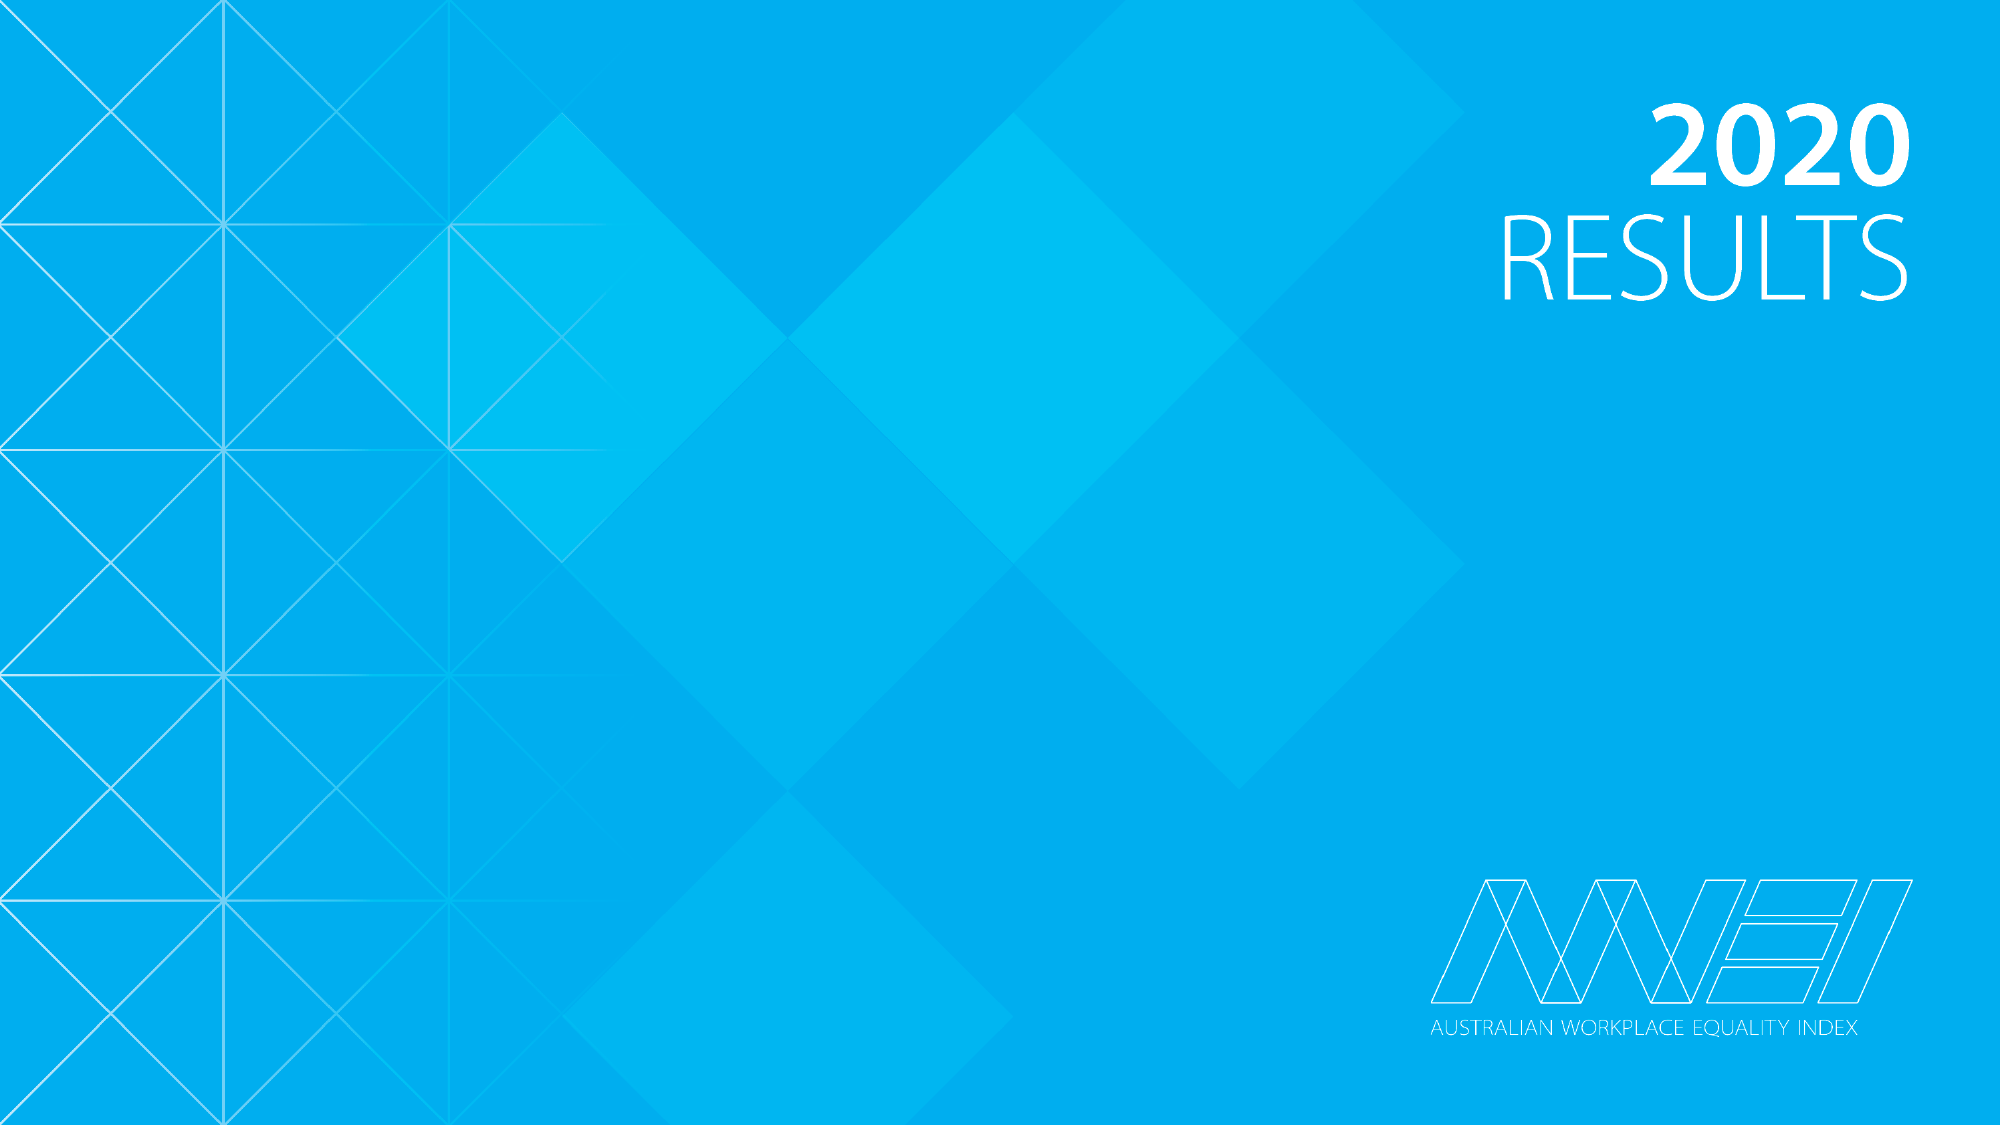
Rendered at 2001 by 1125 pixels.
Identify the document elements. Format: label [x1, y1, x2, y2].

picture [1685, 216, 1741, 300]
picture [1717, 104, 1774, 186]
picture [446, 224, 579, 451]
picture [1568, 216, 1610, 299]
picture [1797, 216, 1856, 299]
picture [1762, 216, 1804, 299]
picture [1505, 216, 1552, 299]
picture [1622, 215, 1667, 300]
picture [1652, 104, 1705, 184]
picture [1862, 215, 1906, 300]
picture [0, 672, 83, 679]
picture [1786, 104, 1839, 184]
picture [1851, 104, 1908, 186]
picture [0, 0, 350, 1125]
